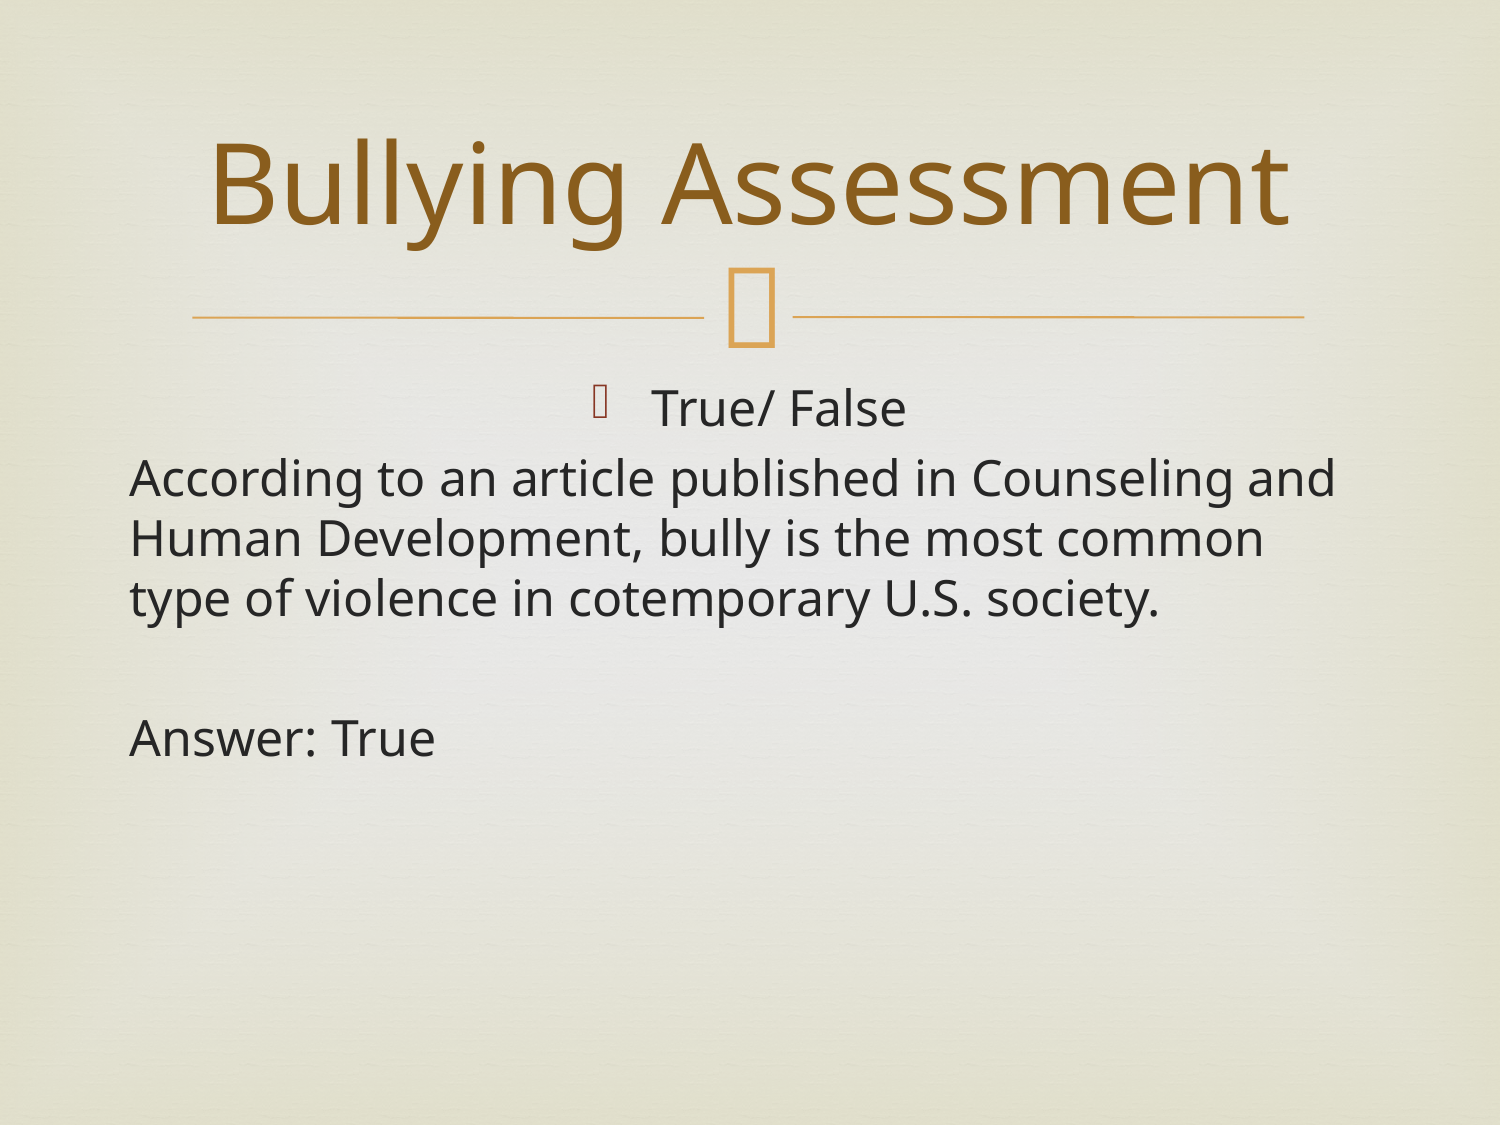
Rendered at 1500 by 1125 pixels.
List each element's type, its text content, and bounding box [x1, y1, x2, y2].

title Bullying Assessment [112, 93, 1386, 267]
list True/ False According to an article published in Counseling and Human Development, bully is the most common type of violence in cotemporary U.S. society. Answer: True [114, 368, 1386, 1005]
